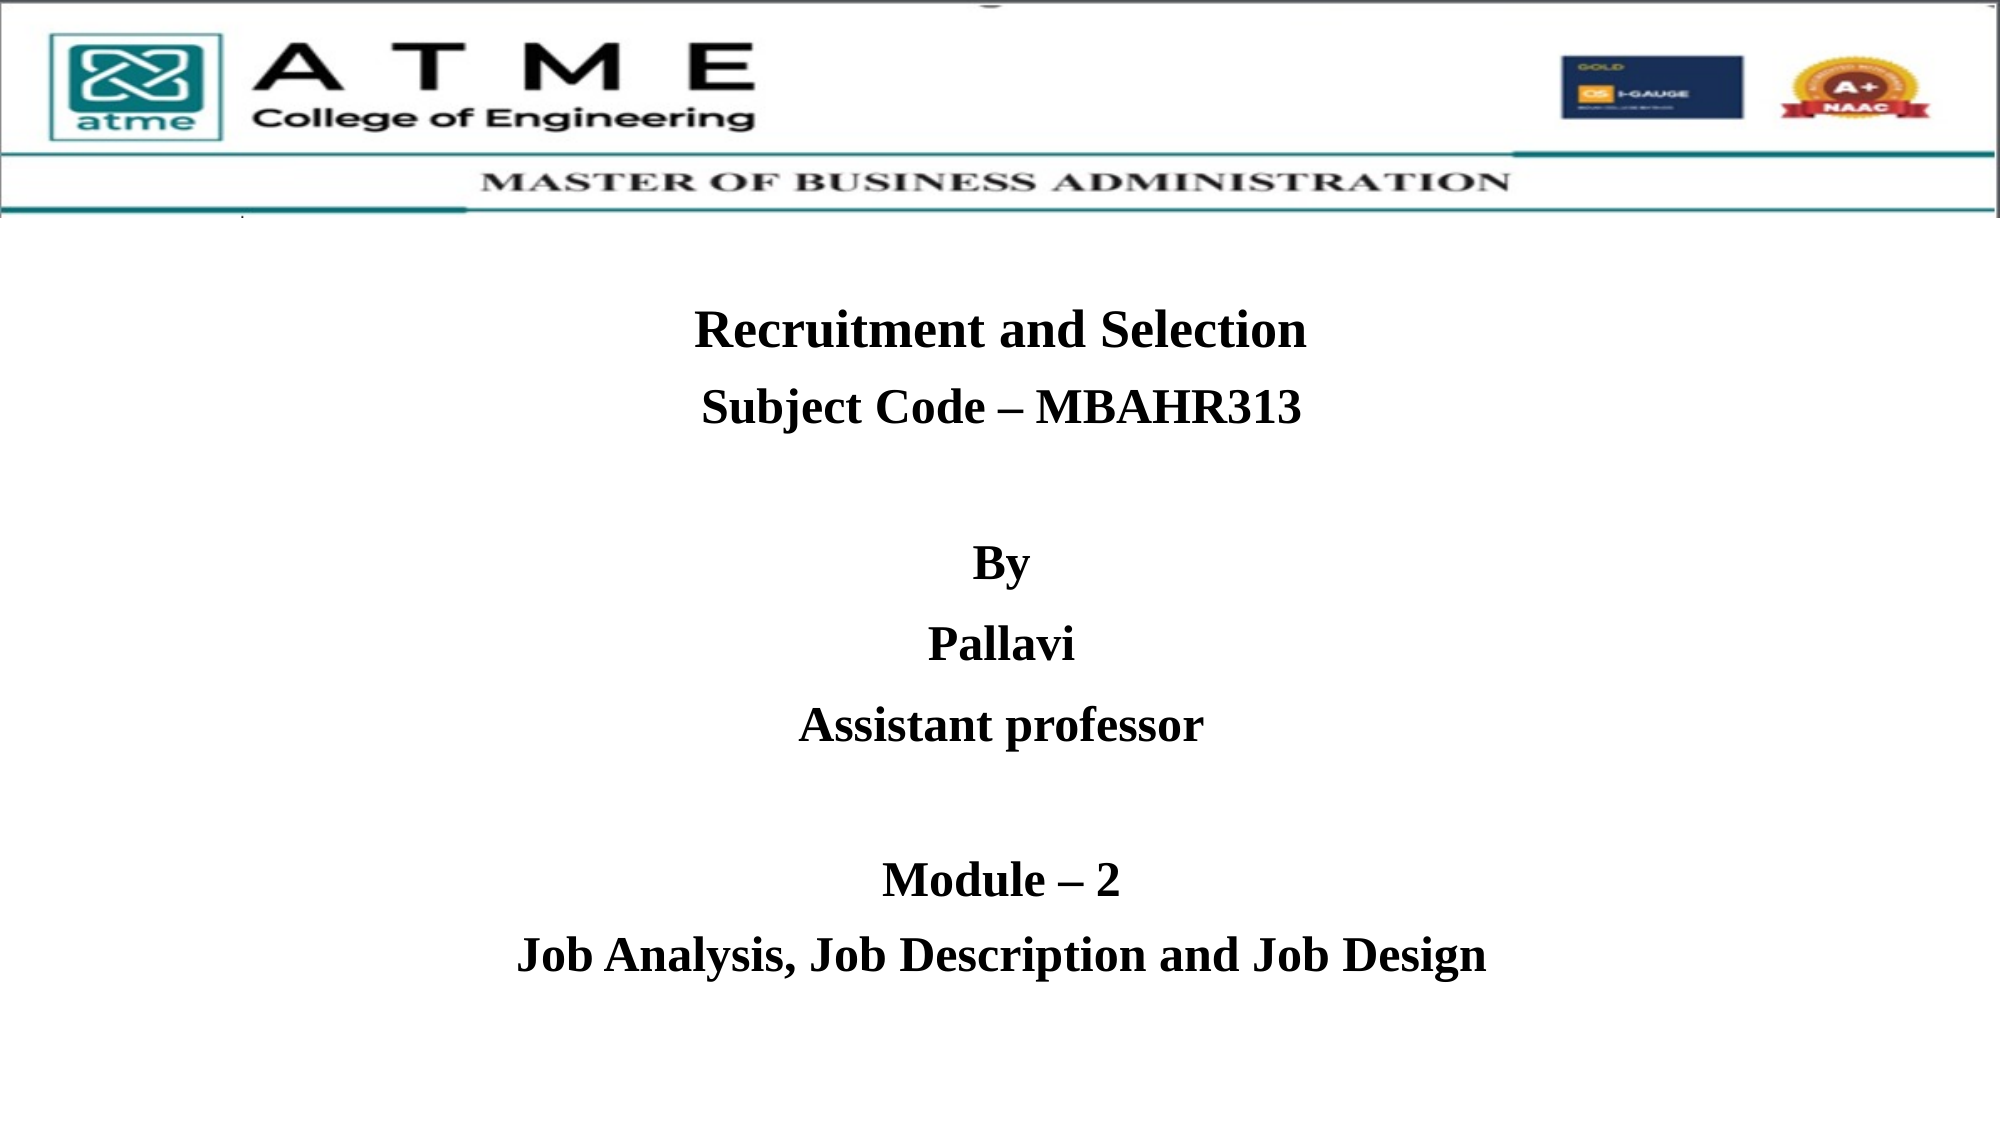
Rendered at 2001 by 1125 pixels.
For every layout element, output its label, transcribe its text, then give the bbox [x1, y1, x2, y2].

picture [0, 0, 2000, 218]
subtitle Recruitment and Selection Subject Code – MBAHR313 By Pallavi Assistant professor Module – 2 Job Analysis, Job Description and Job Design [155, 293, 1849, 1062]
